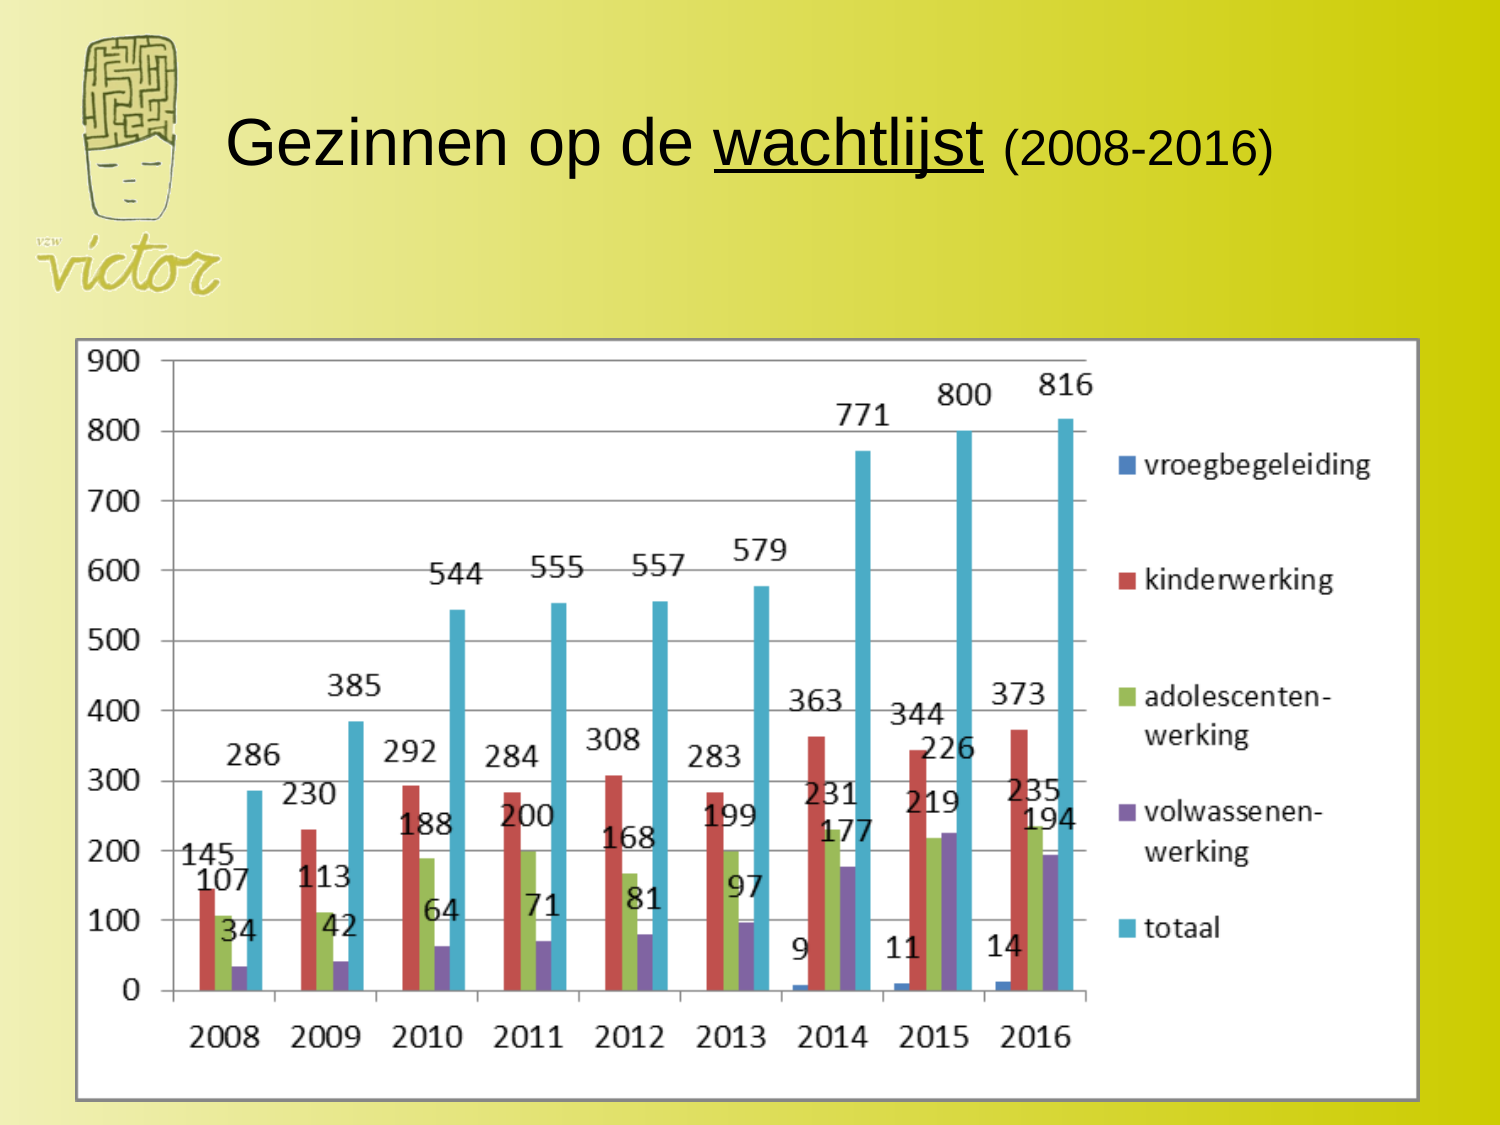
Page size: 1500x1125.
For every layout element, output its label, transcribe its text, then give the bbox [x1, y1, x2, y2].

title Gezinnen op de wachtlijst (2008-2016) [74, 44, 1426, 233]
picture [29, 30, 234, 303]
picture [74, 337, 1420, 1102]
